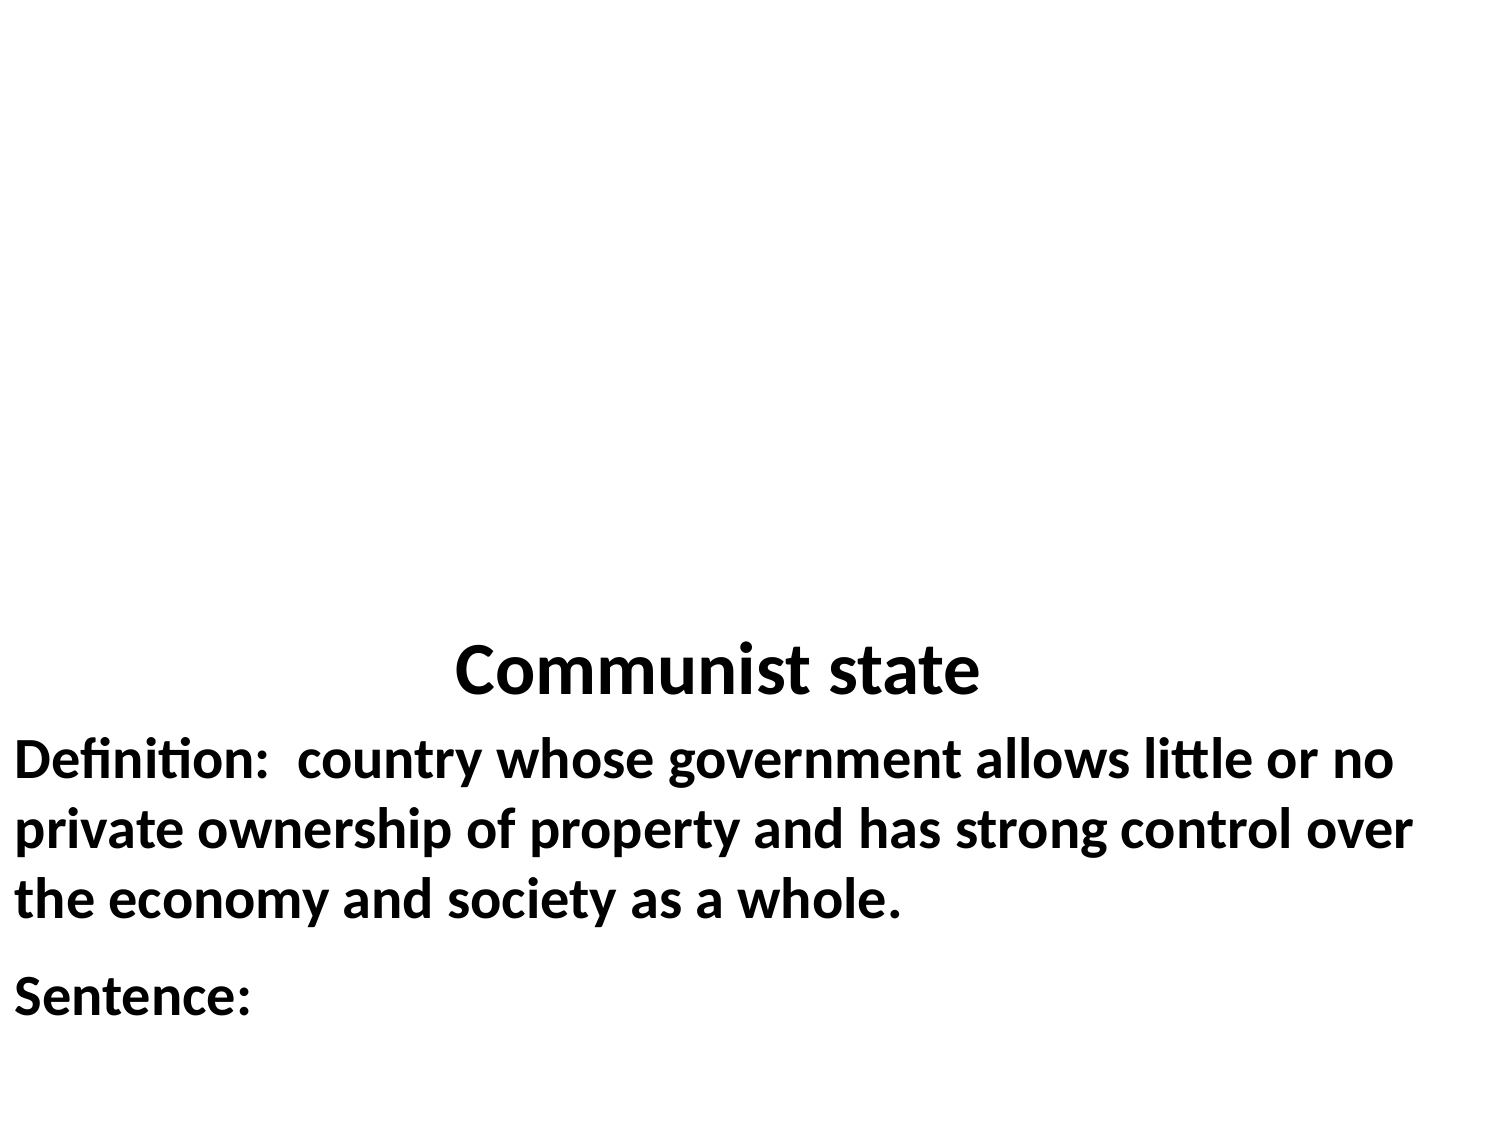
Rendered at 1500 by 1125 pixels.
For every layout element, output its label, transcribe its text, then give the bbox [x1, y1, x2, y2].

text_box Communist state [312, 612, 1125, 712]
text_box Sentence: [0, 950, 1500, 1035]
text_box Definition: country whose government allows little or no private ownership of property and has strong control over the economy and society as a whole. [0, 712, 1500, 938]
